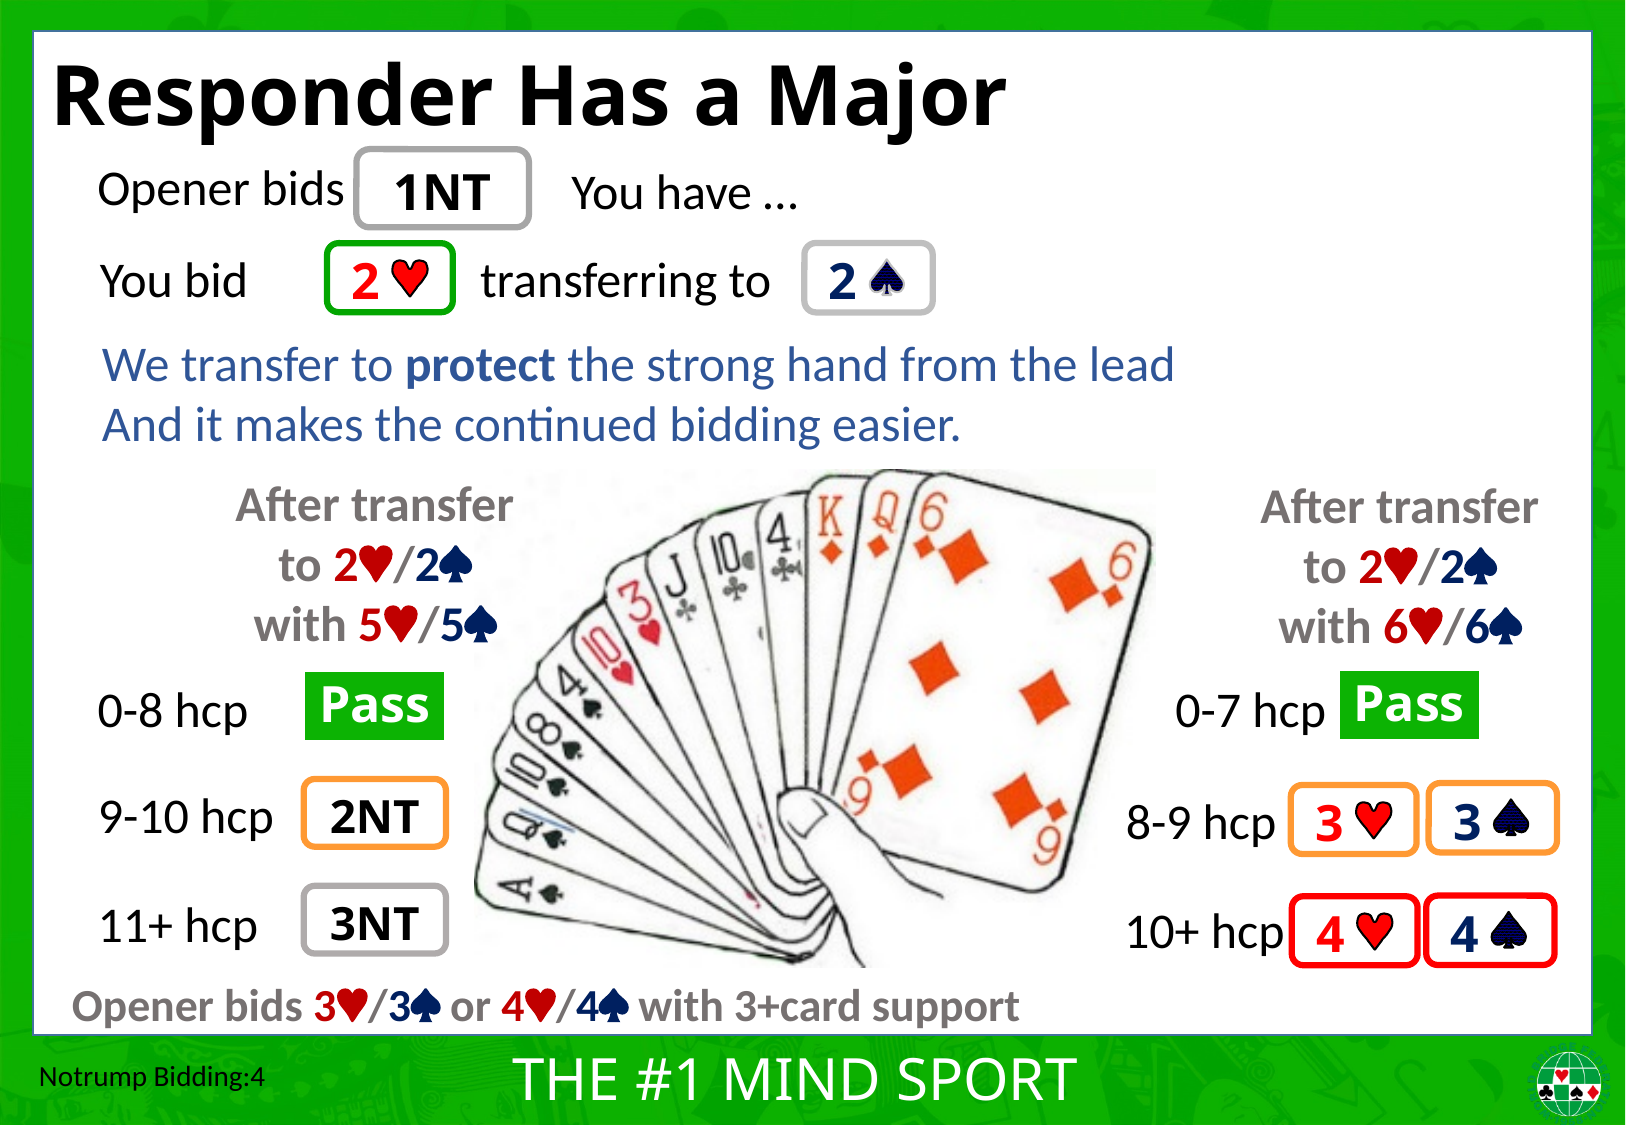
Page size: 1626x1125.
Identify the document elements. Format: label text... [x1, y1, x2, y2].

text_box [80, 148, 529, 228]
text_box 8-9 hcp [1156, 782, 1292, 858]
text_box 10+ hcp [1156, 891, 1300, 966]
text_box Pass [305, 672, 444, 740]
text_box You have … [556, 152, 813, 227]
picture [0, 0, 1626, 1125]
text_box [1426, 895, 1555, 965]
text_box Opener bids 3/3 or 4/4 with 3+card support [57, 968, 1036, 1038]
text_box 3NT [302, 884, 448, 955]
text_box We transfer to protect the strong hand from the lead And it makes the continued bidding easier. [87, 323, 1191, 459]
text_box 0-8 hcp [83, 669, 264, 745]
text_box 9-10 hcp [83, 775, 289, 851]
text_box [1428, 783, 1557, 853]
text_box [1291, 896, 1418, 966]
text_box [1290, 784, 1417, 854]
text_box After transfer to 2/2 with 6/6 [1245, 466, 1554, 661]
title Responder Has a Major [34, 47, 1595, 150]
text_box 11+ hcp [82, 885, 274, 961]
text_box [84, 239, 933, 316]
text_box 0-7 hcp [1160, 669, 1342, 745]
text_box After transfer to 2/2 with 5/5 [220, 464, 530, 659]
text_box 2NT [302, 777, 448, 848]
text_box Pass [1342, 671, 1479, 739]
